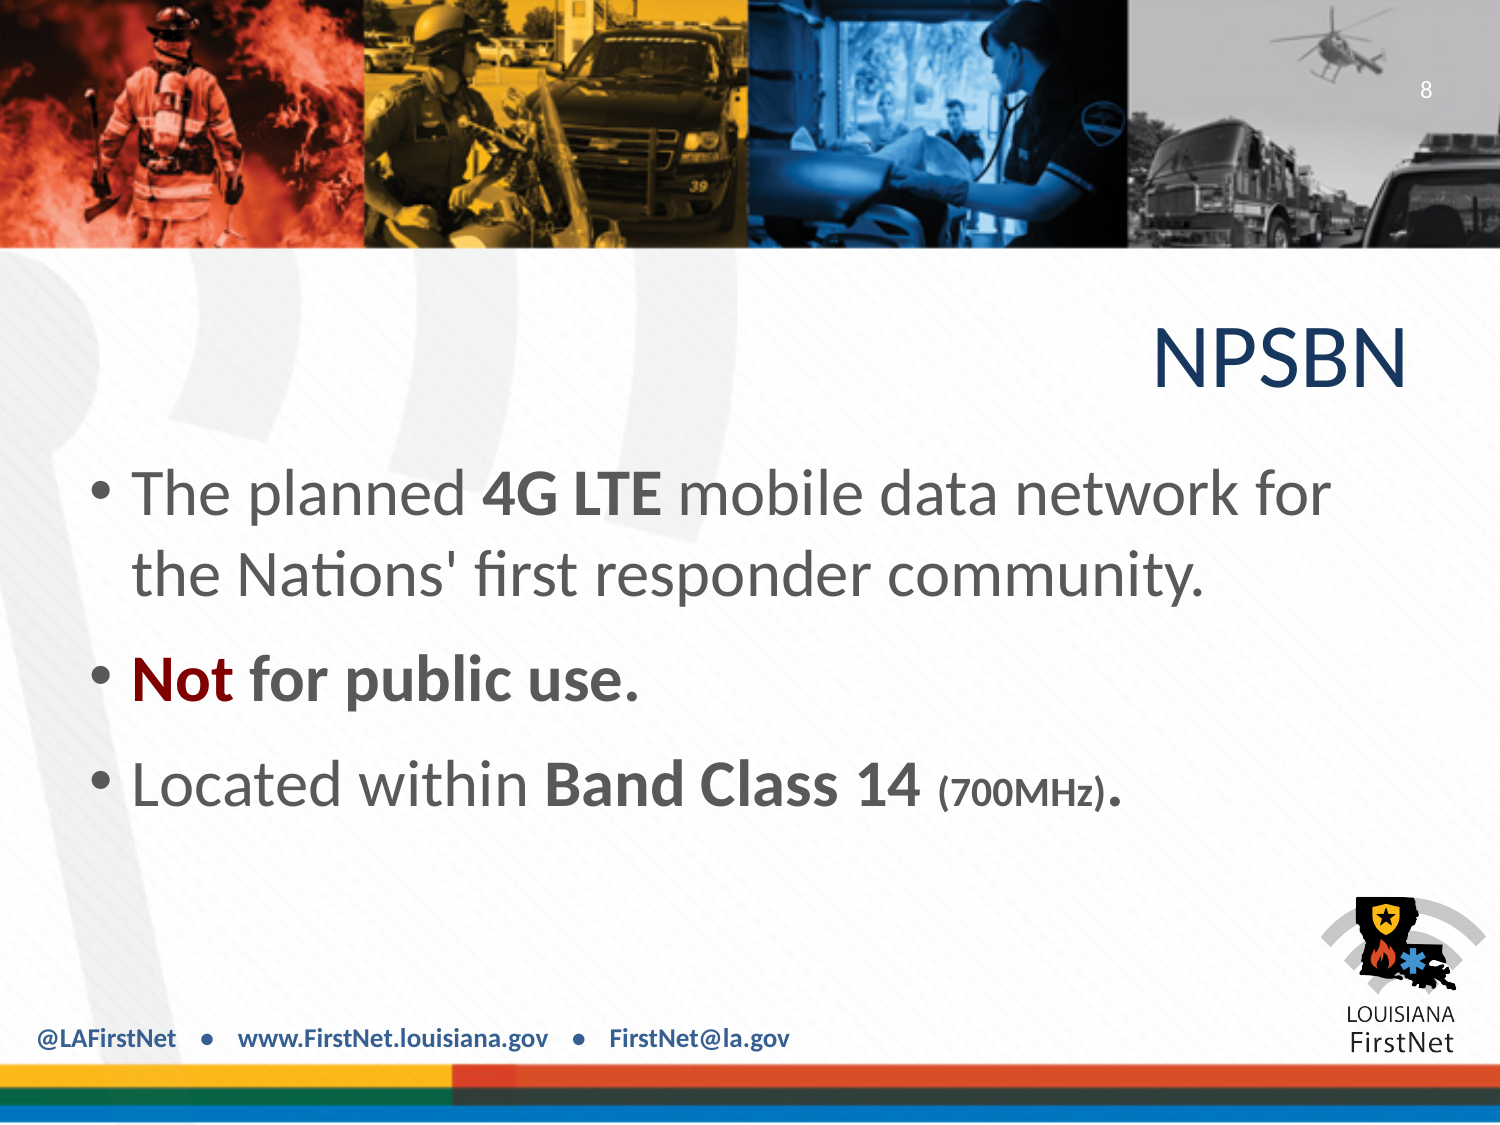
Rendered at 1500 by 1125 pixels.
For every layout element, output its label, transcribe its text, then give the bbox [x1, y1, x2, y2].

list The planned 4G LTE mobile data network for the Nations' first responder community. Not for public use. Located within Band Class 14 (700MHz). [74, 441, 1372, 981]
picture [0, 0, 1500, 1125]
title NPSBN [75, 276, 1425, 425]
text_box [187, 554, 211, 601]
slide_number 8 [1127, 31, 1448, 147]
